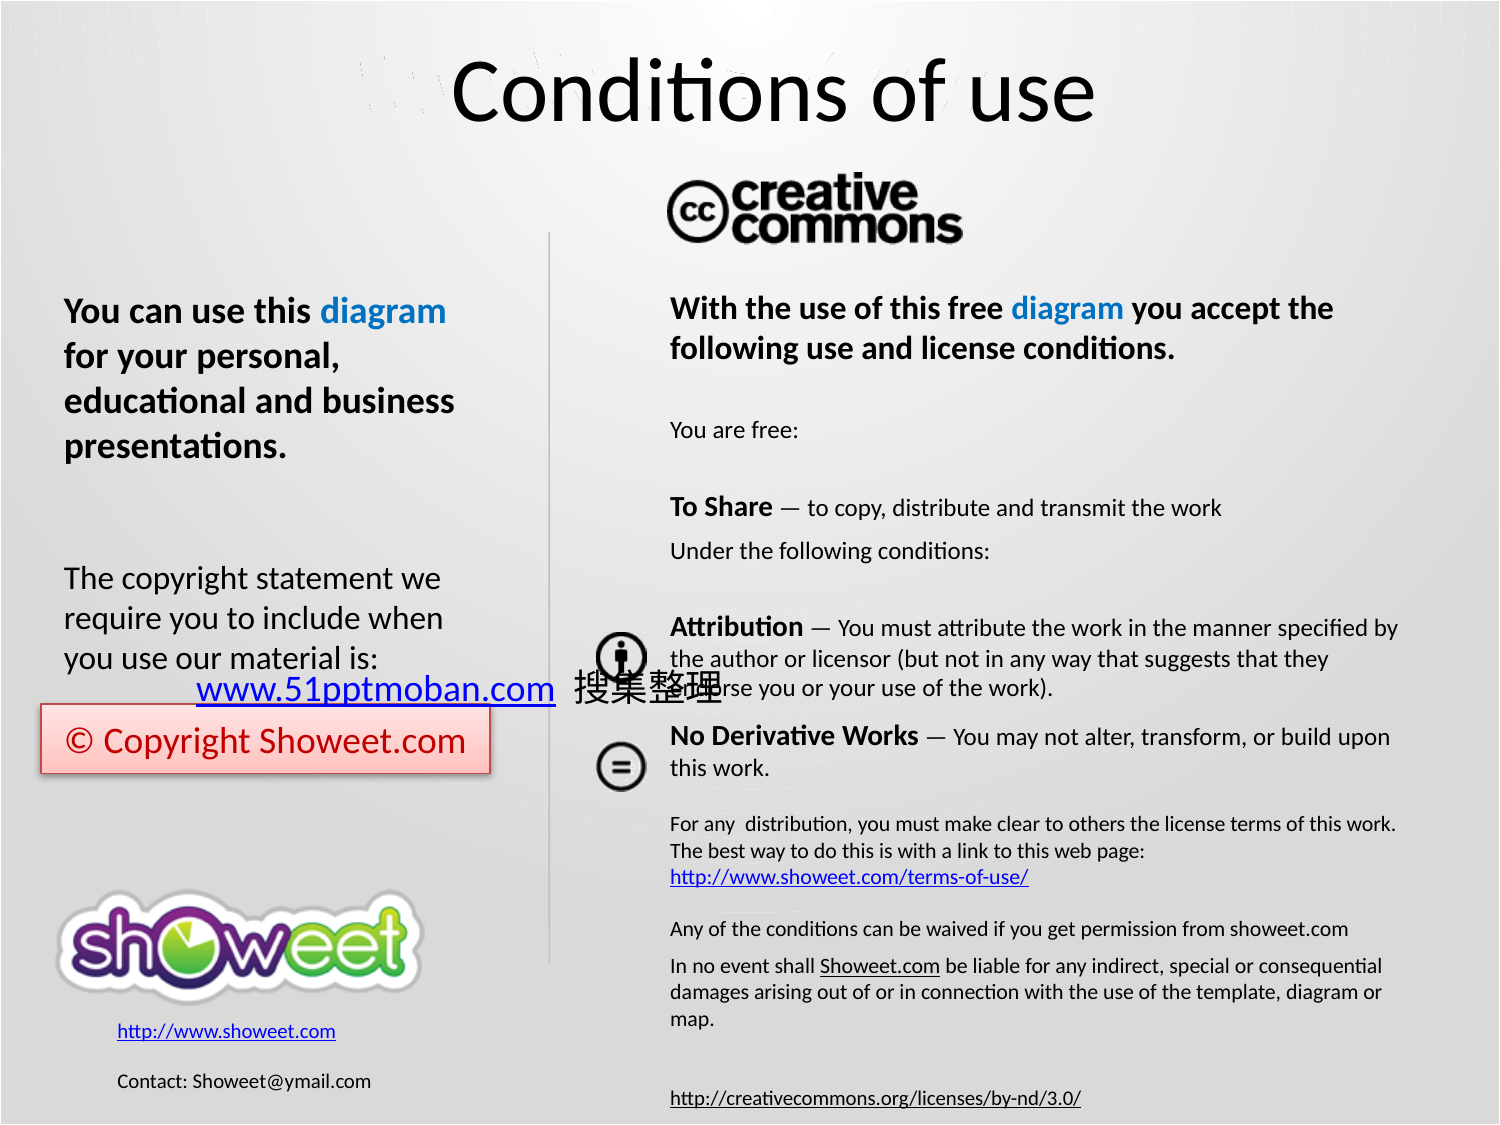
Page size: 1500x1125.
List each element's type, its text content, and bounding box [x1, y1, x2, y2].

text_box [40, 703, 491, 774]
picture [50, 884, 433, 1044]
text_box http://www.showeet.com Contact: Showeet@ymail.com [102, 1050, 392, 1100]
text_box http://creativecommons.org/licenses/by-nd/3.0/ [655, 1077, 1477, 1118]
text_box You can use this diagram for your personal, educational and business presentations. The copyright statement we require you to include when you use our material is: © Copyright Showeet.com [49, 278, 514, 769]
text_box [0, 0, 1500, 1125]
picture [596, 632, 647, 684]
text_box www.51pptmoban.com 搜集整理 [181, 656, 739, 717]
picture [666, 172, 963, 245]
text_box Conditions of use [99, 19, 1450, 150]
picture [596, 741, 647, 792]
text_box With the use of this free diagram you accept the following use and license conditions. You are free: To Share — to copy, distribute and transmit the work Under the following conditions: Attribution — You must attribute the work in the manner specified by the author or licensor (but not in any way that suggests that they endorse you or your use of the work). No Derivative Works — You may not alter, transform, or build upon this work. For any distribution, you must make clear to others the license terms of this work. The best way to do this is with a link to this web page: http://www.showeet.com/terms-of-use/ Any of the conditions can be waived if you get permission from showeet.com In no event shall Showeet.com be liable for any indirect, special or consequential damages arising out of or in connection with the use of the template, diagram or map. [655, 278, 1430, 1039]
